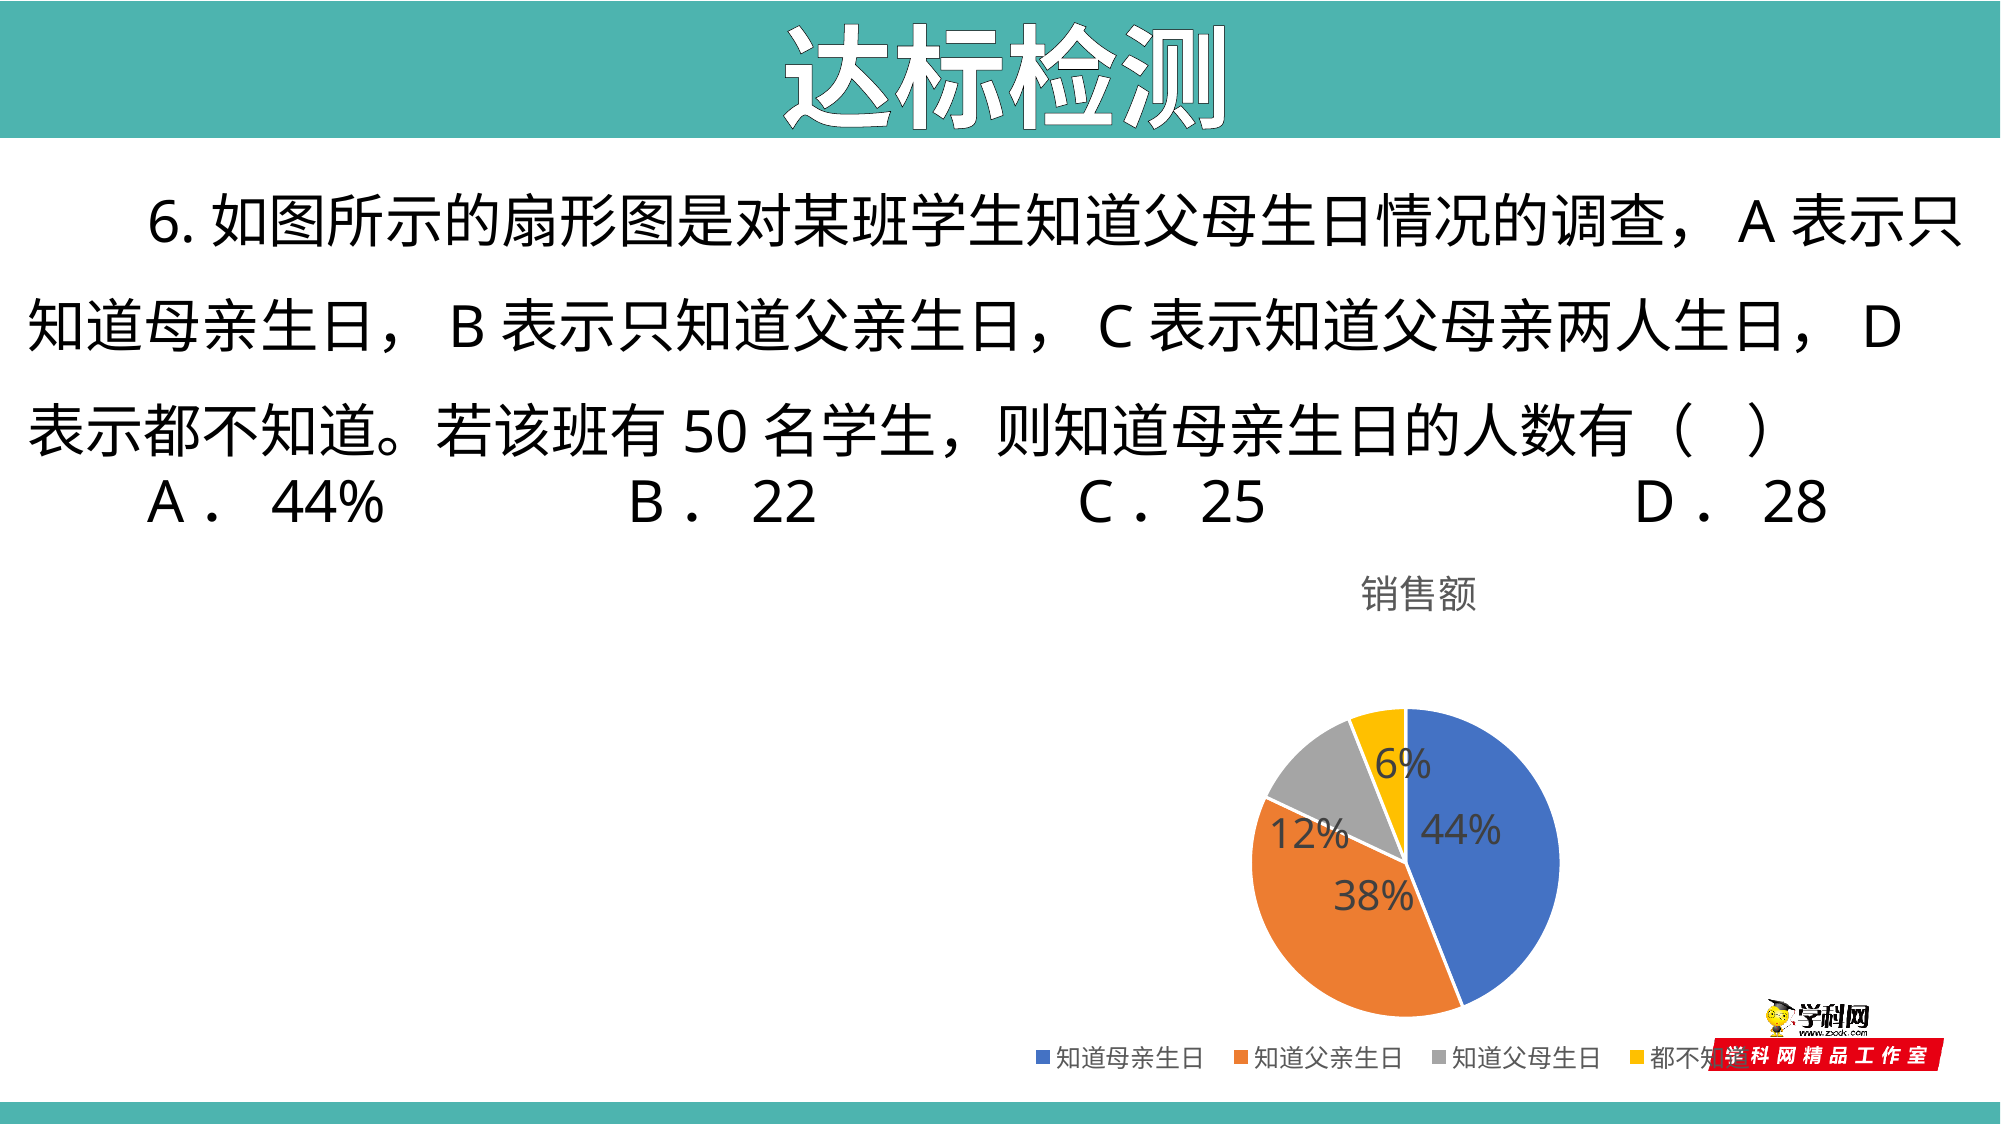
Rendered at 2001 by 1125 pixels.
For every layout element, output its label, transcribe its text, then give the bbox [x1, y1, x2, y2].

text_box 6.如图所示的扇形图是对某班学生知道父母生日情况的调查，A表示只知道母亲生日，B表示只知道父亲生日，C表示知道父母亲两人生日，D表示都不知道。若该班有50名学生，则知道母亲生日的人数有（ ） A．44% B．22 C．25 D．28 [12, 141, 1988, 542]
text_box 达标检测 [765, 0, 1247, 150]
picture [1247, 1, 2001, 1124]
chart [999, 531, 1838, 1125]
picture [0, 1, 999, 1124]
